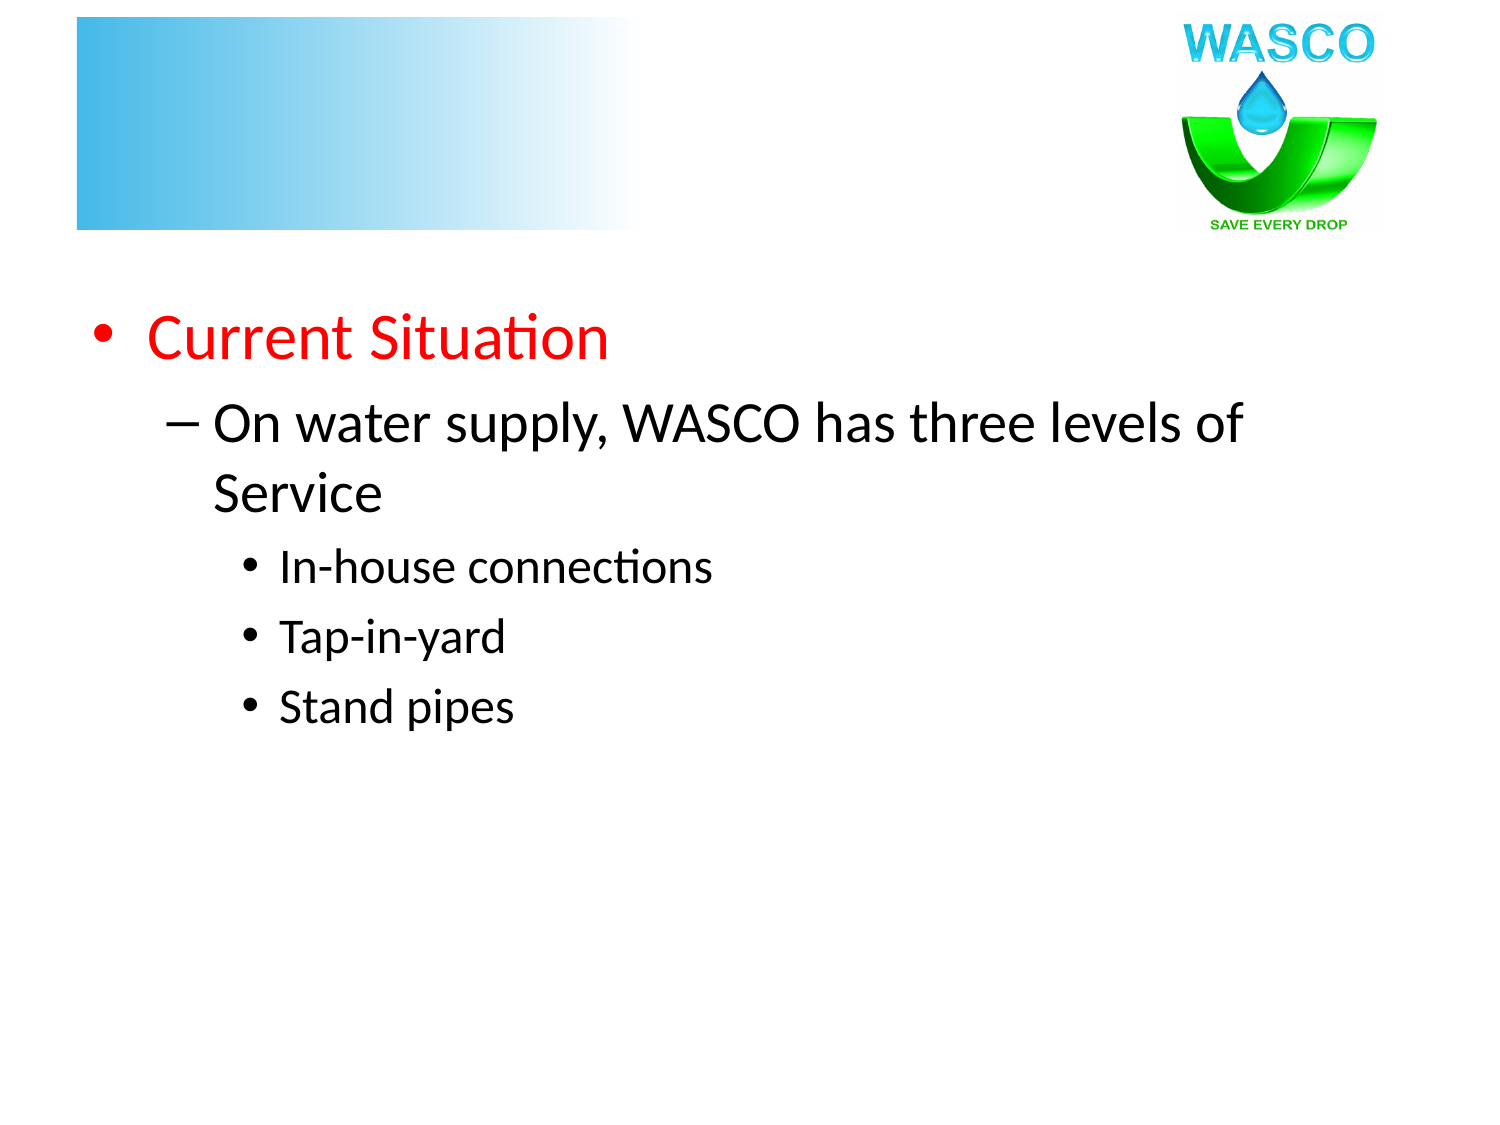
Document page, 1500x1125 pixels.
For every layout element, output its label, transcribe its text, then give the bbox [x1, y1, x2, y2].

picture [1174, 12, 1384, 234]
list Current Situation On water supply, WASCO has three levels of Service In-house connections Tap-in-yard Stand pipes [76, 284, 1427, 1028]
text_box [76, 17, 640, 230]
